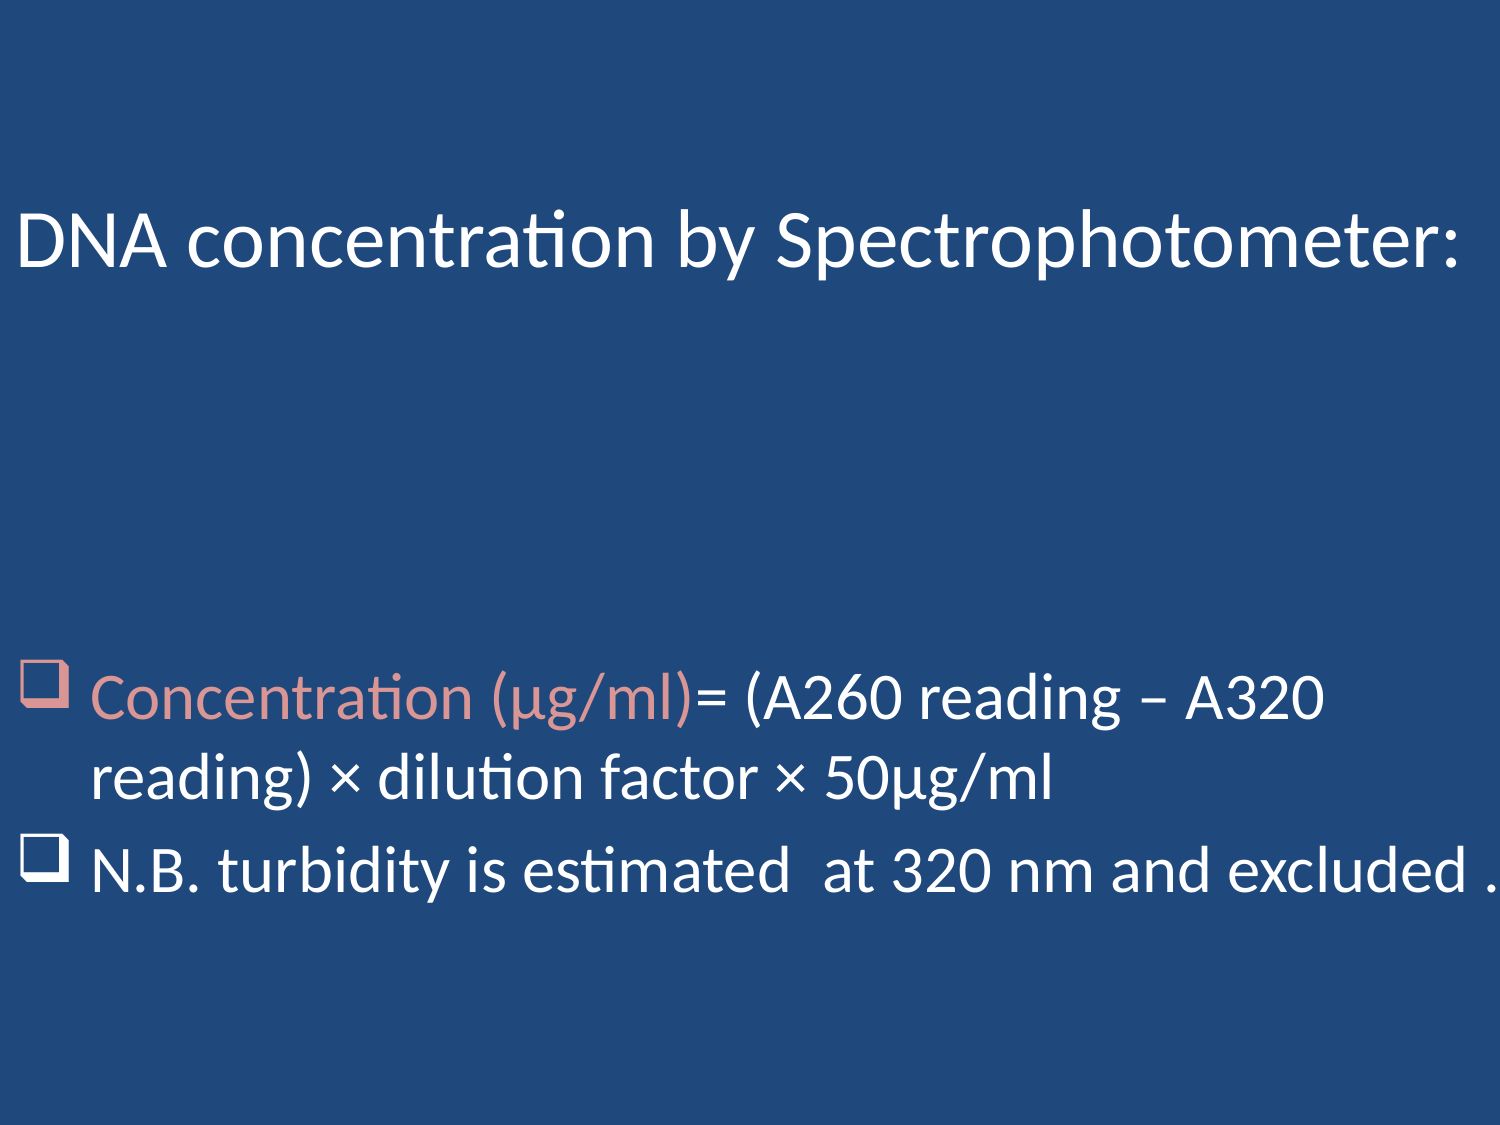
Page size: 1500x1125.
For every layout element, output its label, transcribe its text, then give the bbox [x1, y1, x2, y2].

subtitle Concentration (µg/ml)= (A260 reading – A320 reading) × dilution factor × 50µg/ml N.B. turbidity is estimated at 320 nm and excluded . [0, 645, 1500, 1035]
title DNA concentration by Spectrophotometer: [0, 113, 1500, 355]
